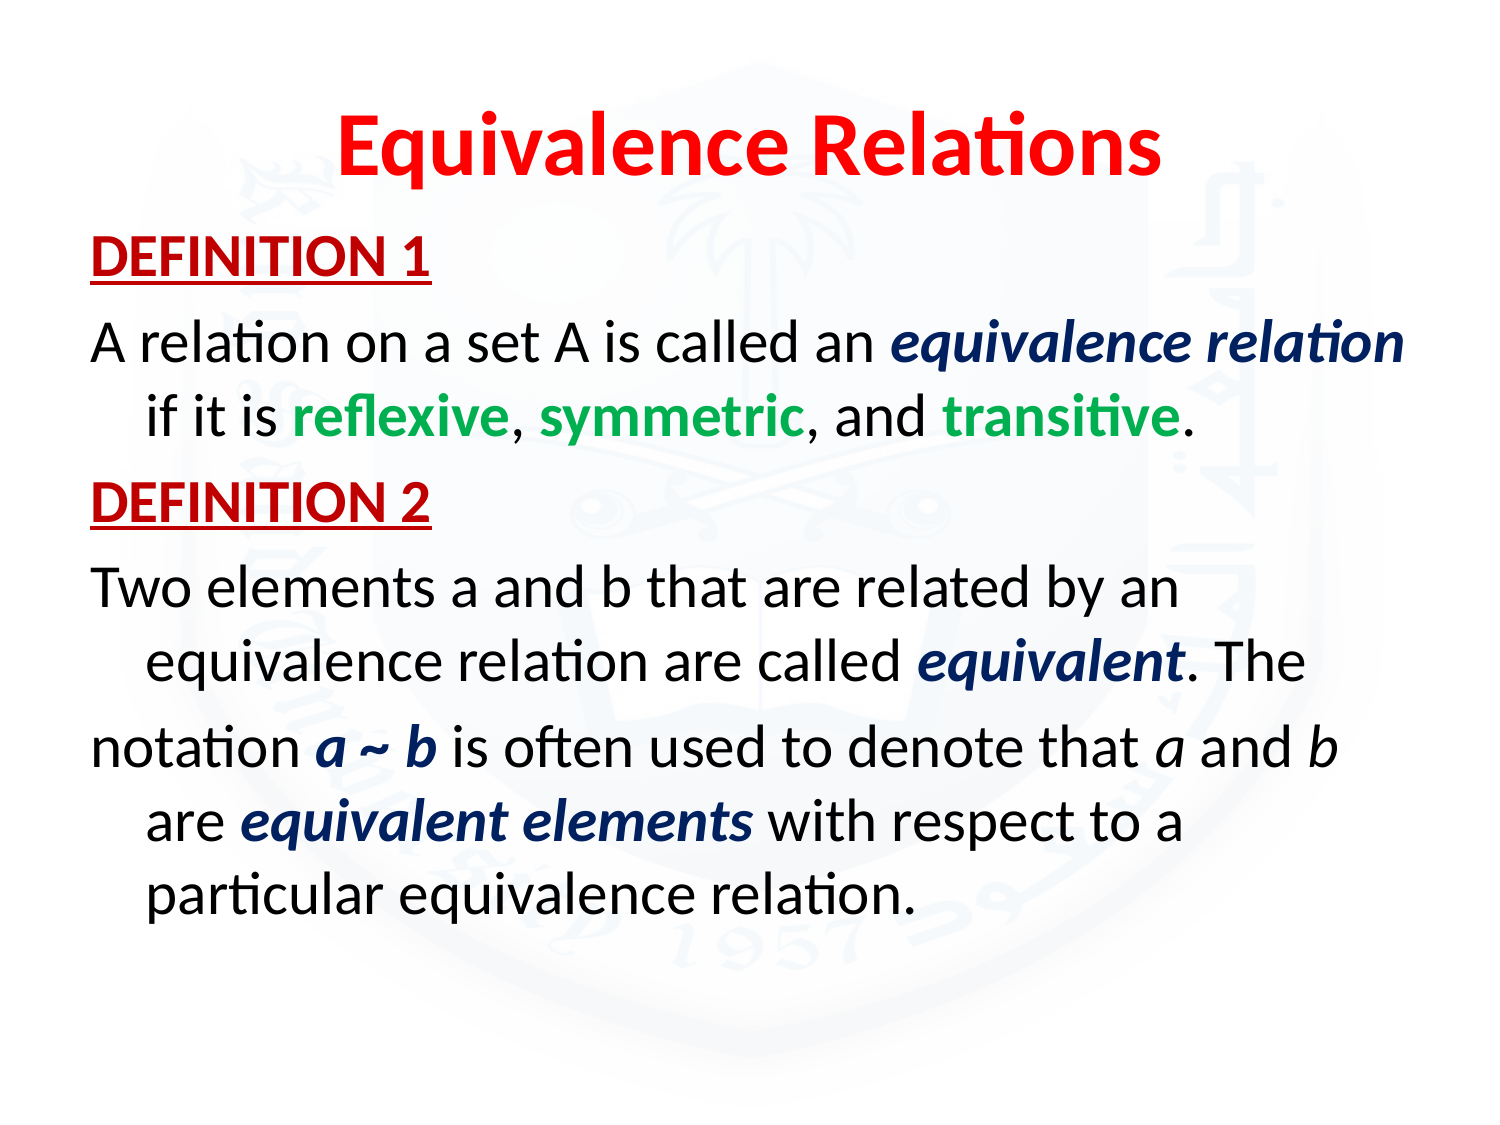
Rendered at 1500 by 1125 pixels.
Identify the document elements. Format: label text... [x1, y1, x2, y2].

list DEFINITION 1 A relation on a set A is called an equivalence relation if it is reflexive, symmetric, and transitive. DEFINITION 2 Two elements a and b that are related by an equivalence relation are called equivalent. The notation a ~ b is often used to denote that a and b are equivalent elements with respect to a particular equivalence relation. [75, 208, 1425, 1005]
title Equivalence Relations [75, 45, 1425, 208]
